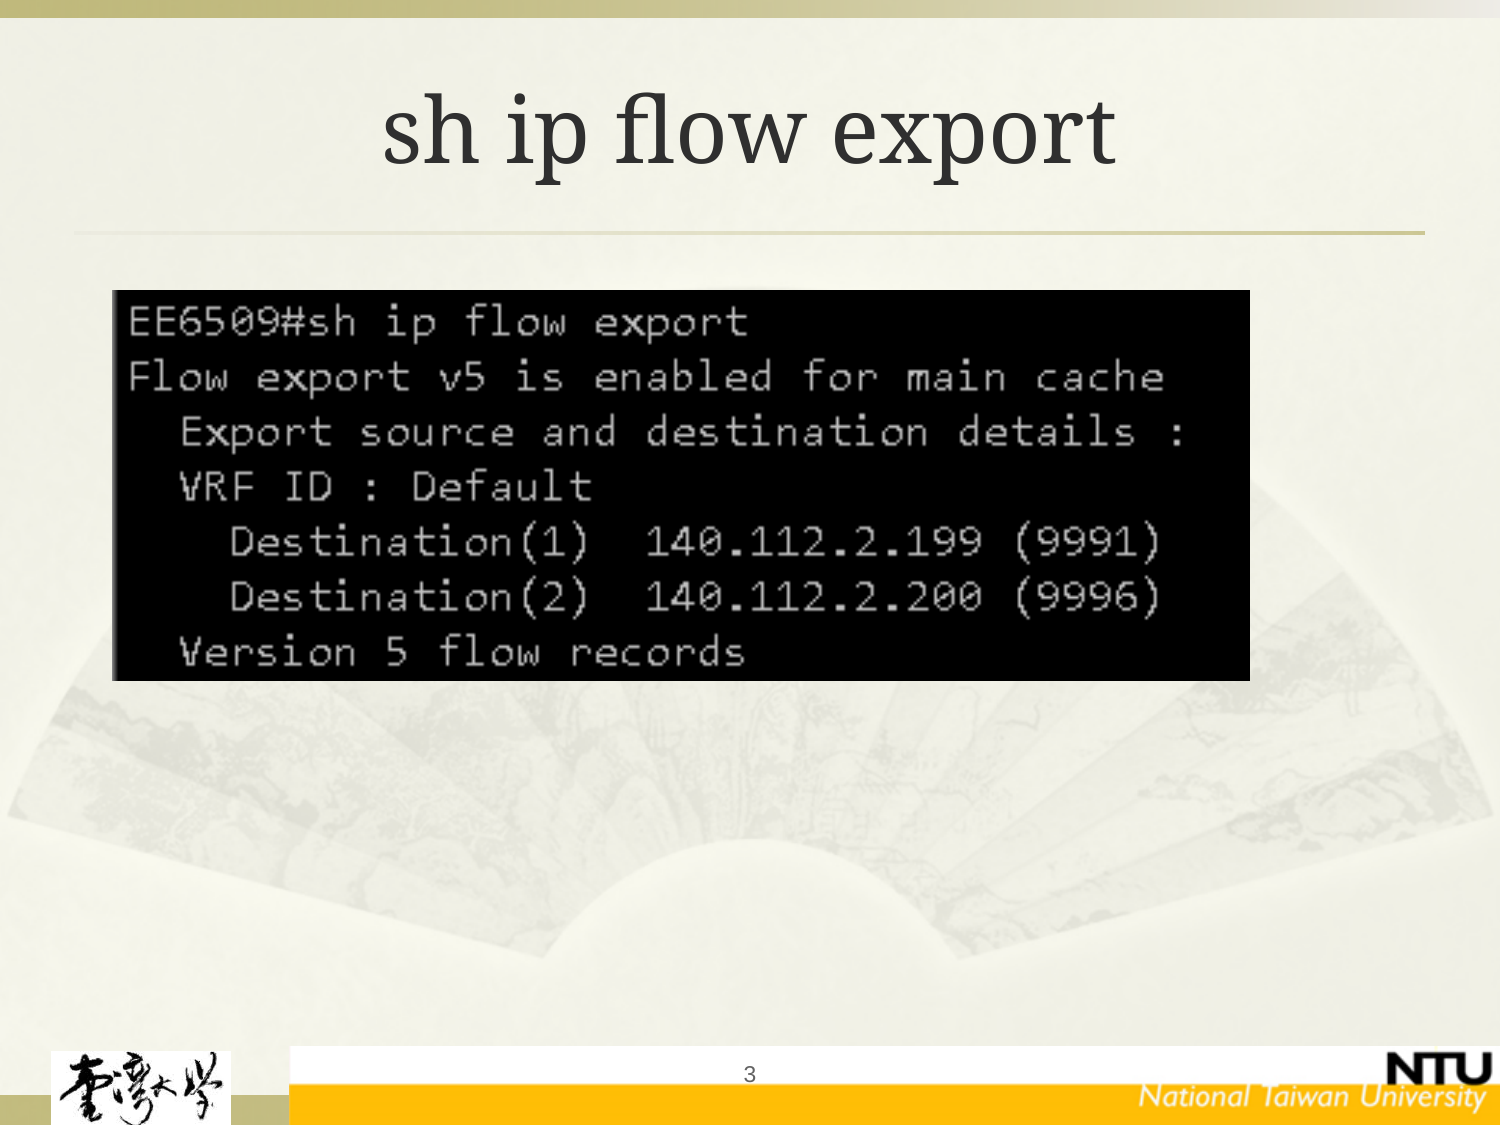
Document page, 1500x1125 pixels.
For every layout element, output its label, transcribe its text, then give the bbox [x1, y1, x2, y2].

slide_number 3 [675, 1050, 825, 1097]
picture [51, 1051, 231, 1125]
picture [289, 1046, 1500, 1125]
title sh ip flow export [75, 45, 1425, 209]
picture [111, 290, 1251, 682]
